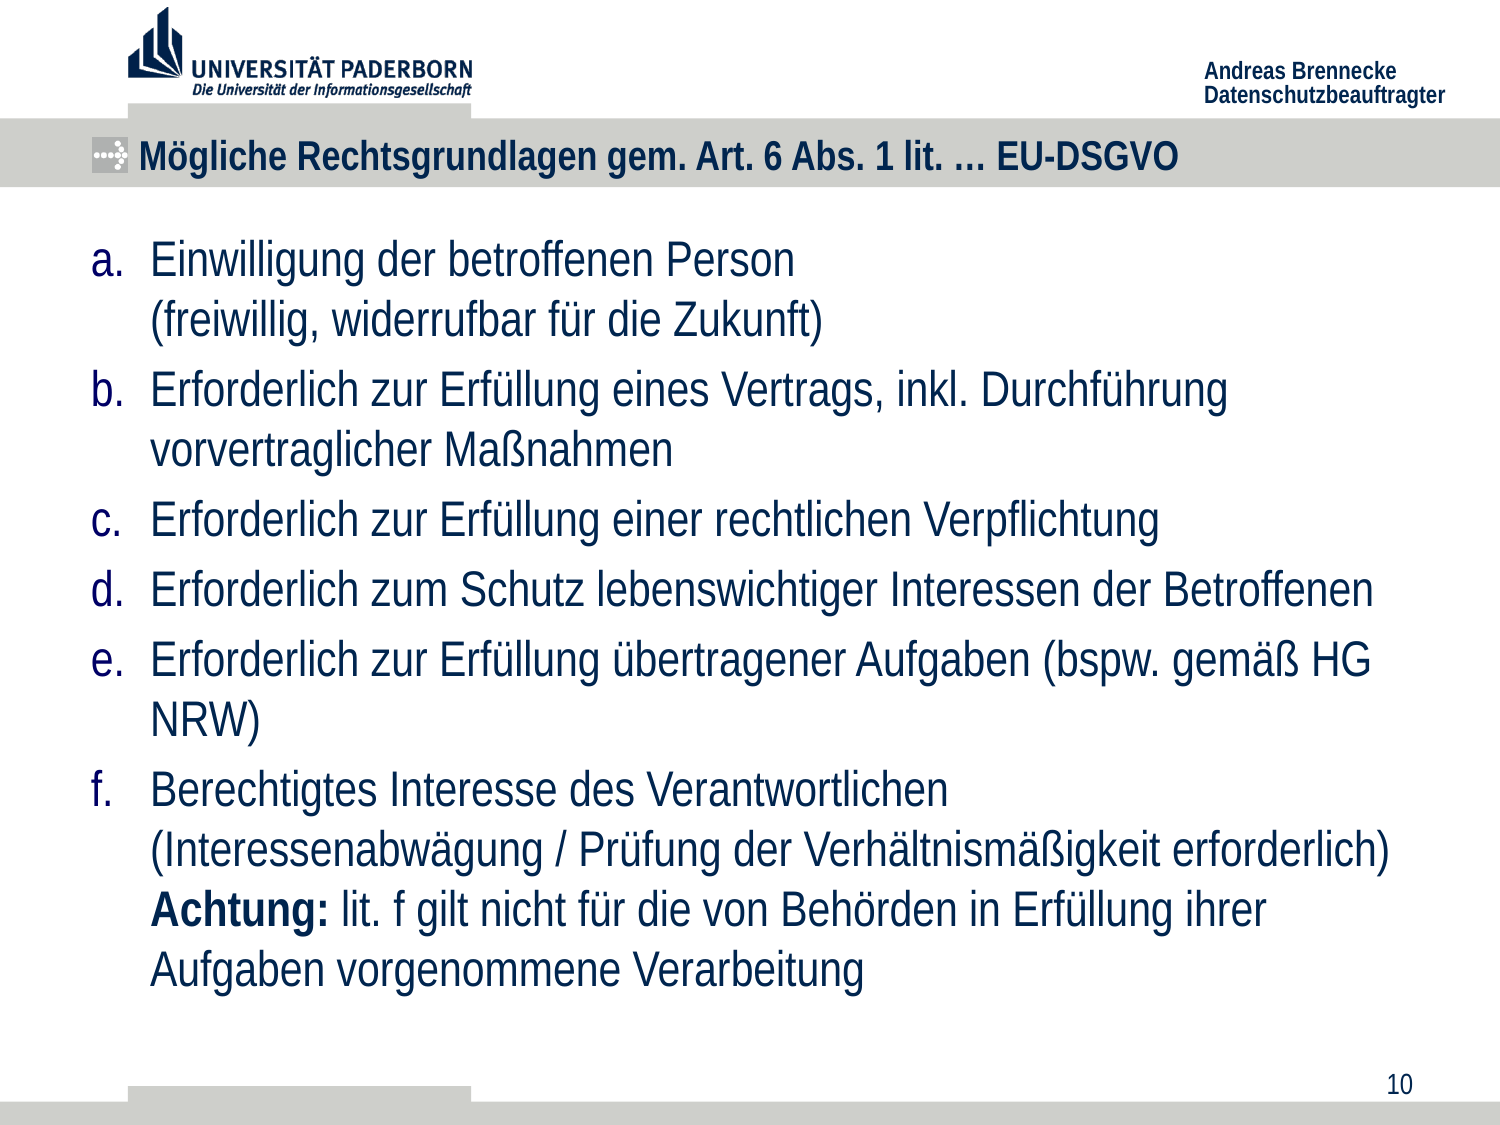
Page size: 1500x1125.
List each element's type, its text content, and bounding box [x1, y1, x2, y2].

slide_number 10 [1095, 1057, 1429, 1123]
title Mögliche Rechtsgrundlagen gem. Art. 6 Abs. 1 lit. … EU-DSGVO [123, 122, 1430, 186]
list Einwilligung der betroffenen Person (freiwillig, widerrufbar für die Zukunft) Erforderlich zur Erfüllung eines Vertrags, inkl. Durchführung vorvertraglicher Maßnahmen Erforderlich zur Erfüllung einer rechtlichen Verpflichtung Erforderlich zum Schutz lebenswichtiger Interessen der Betroffenen Erforderlich zur Erfüllung übertragener Aufgaben (bspw. gemäß HG NRW) Berechtigtes Interesse des Verantwortlichen (Interessenabwägung / Prüfung der Verhältnismäßigkeit erforderlich) Achtung: lit. f gilt nicht für die von Behörden in Erfüllung ihrer Aufgaben vorgenommene Verarbeitung [75, 218, 1438, 1073]
picture [128, 7, 472, 98]
